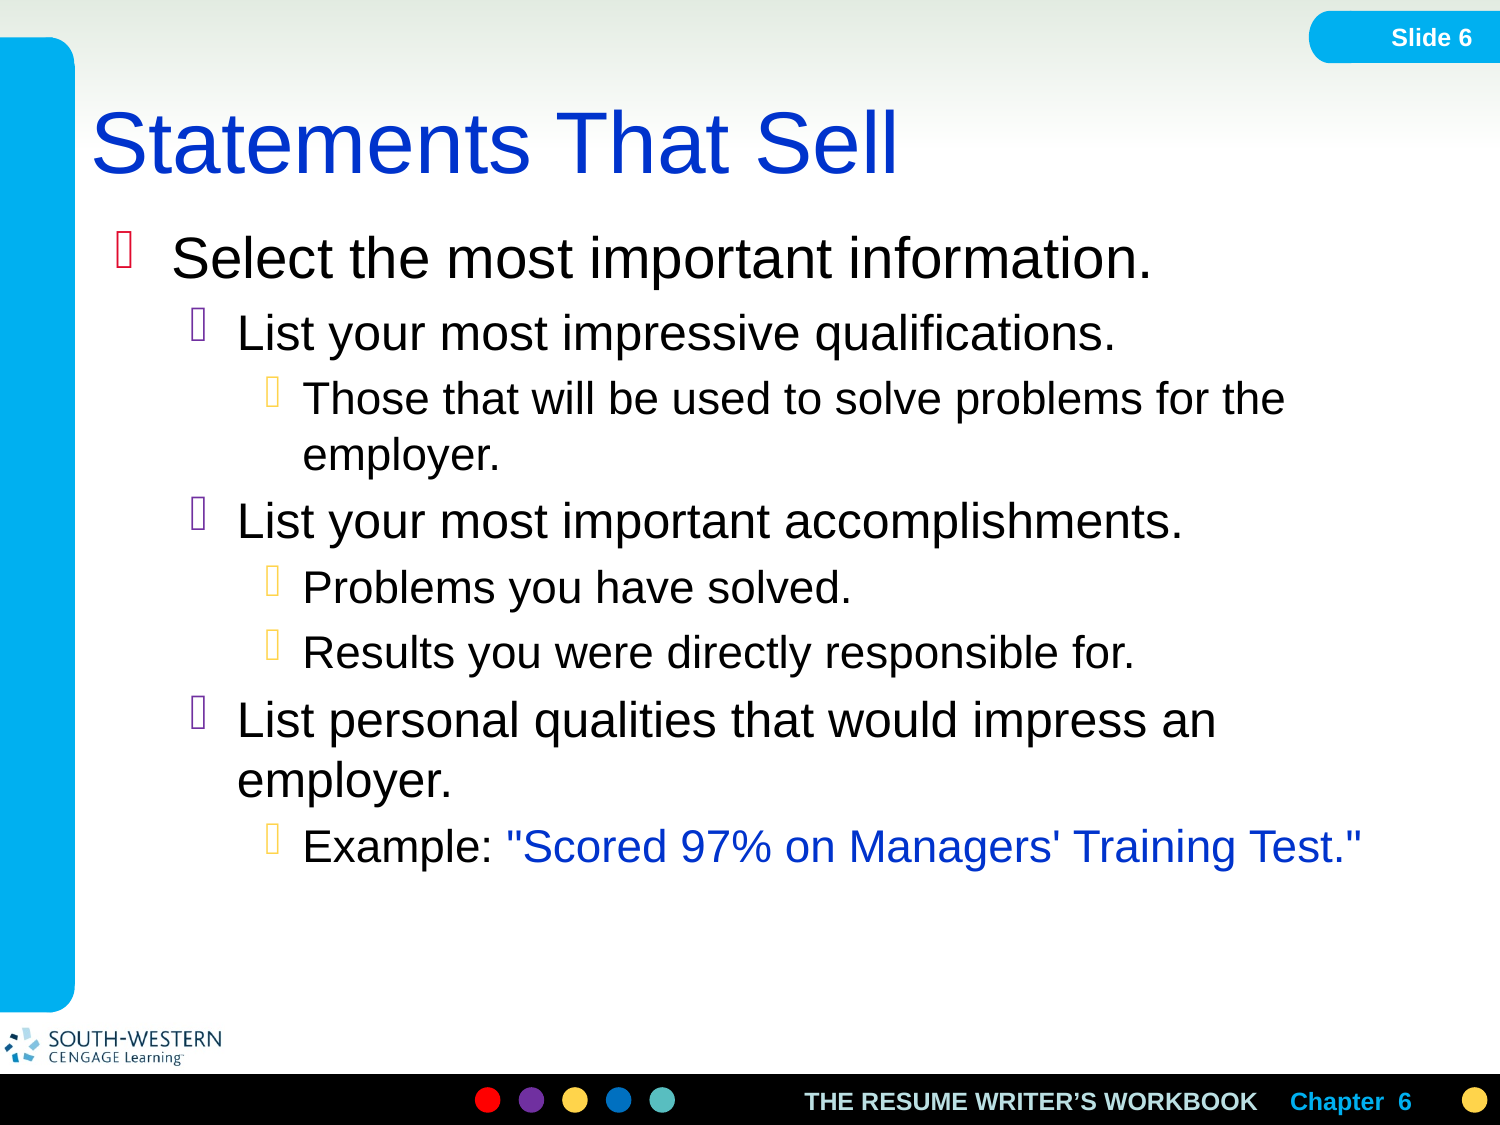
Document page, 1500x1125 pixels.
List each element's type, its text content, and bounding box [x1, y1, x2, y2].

picture [0, 1022, 225, 1073]
slide_number Slide 6 [1312, 13, 1488, 93]
title Statements That Sell [74, 44, 1426, 233]
footer Chapter 6 [1274, 1075, 1476, 1125]
list Select the most important information. List your most impressive qualifications. Those that will be used to solve problems for the employer. List your most important accomplishments. Problems you have solved. Results you were directly responsible for. List personal qualities that would impress an employer. Example: "Scored 97% on Managers' Training Test." [99, 212, 1451, 956]
